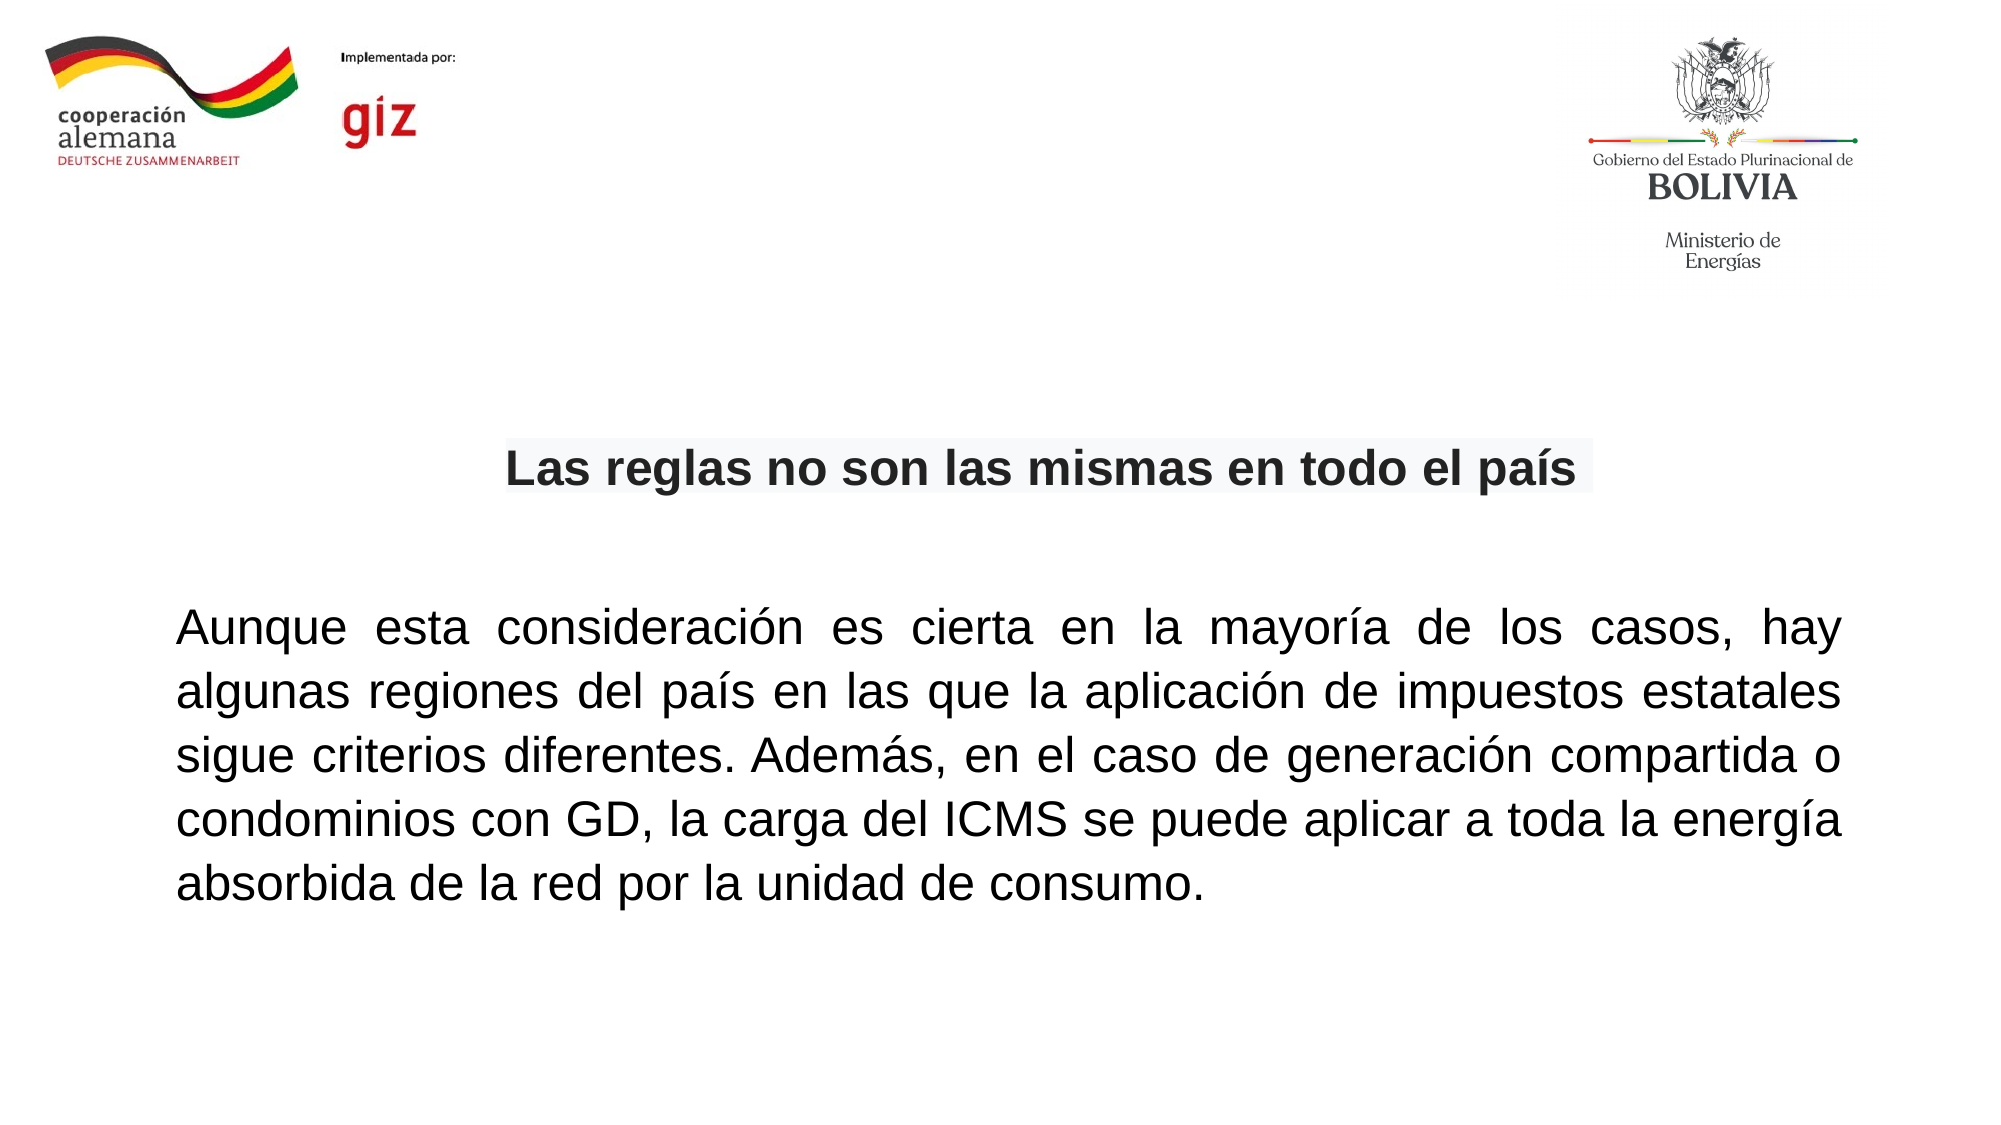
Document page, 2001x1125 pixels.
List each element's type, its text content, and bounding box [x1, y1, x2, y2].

text_box Aunque esta consideración es cierta en la mayoría de los casos, hay algunas regiones del país en las que la aplicación de impuestos estatales sigue criterios diferentes. Además, en el caso de generación compartida o condominios con GD, la carga del ICMS se puede aplicar a toda la energía absorbida de la red por la unidad de consumo. [161, 582, 1858, 919]
picture [16, 0, 483, 199]
text_box Las reglas no son las mismas en todo el país [505, 438, 1594, 493]
picture [1556, 4, 1890, 301]
